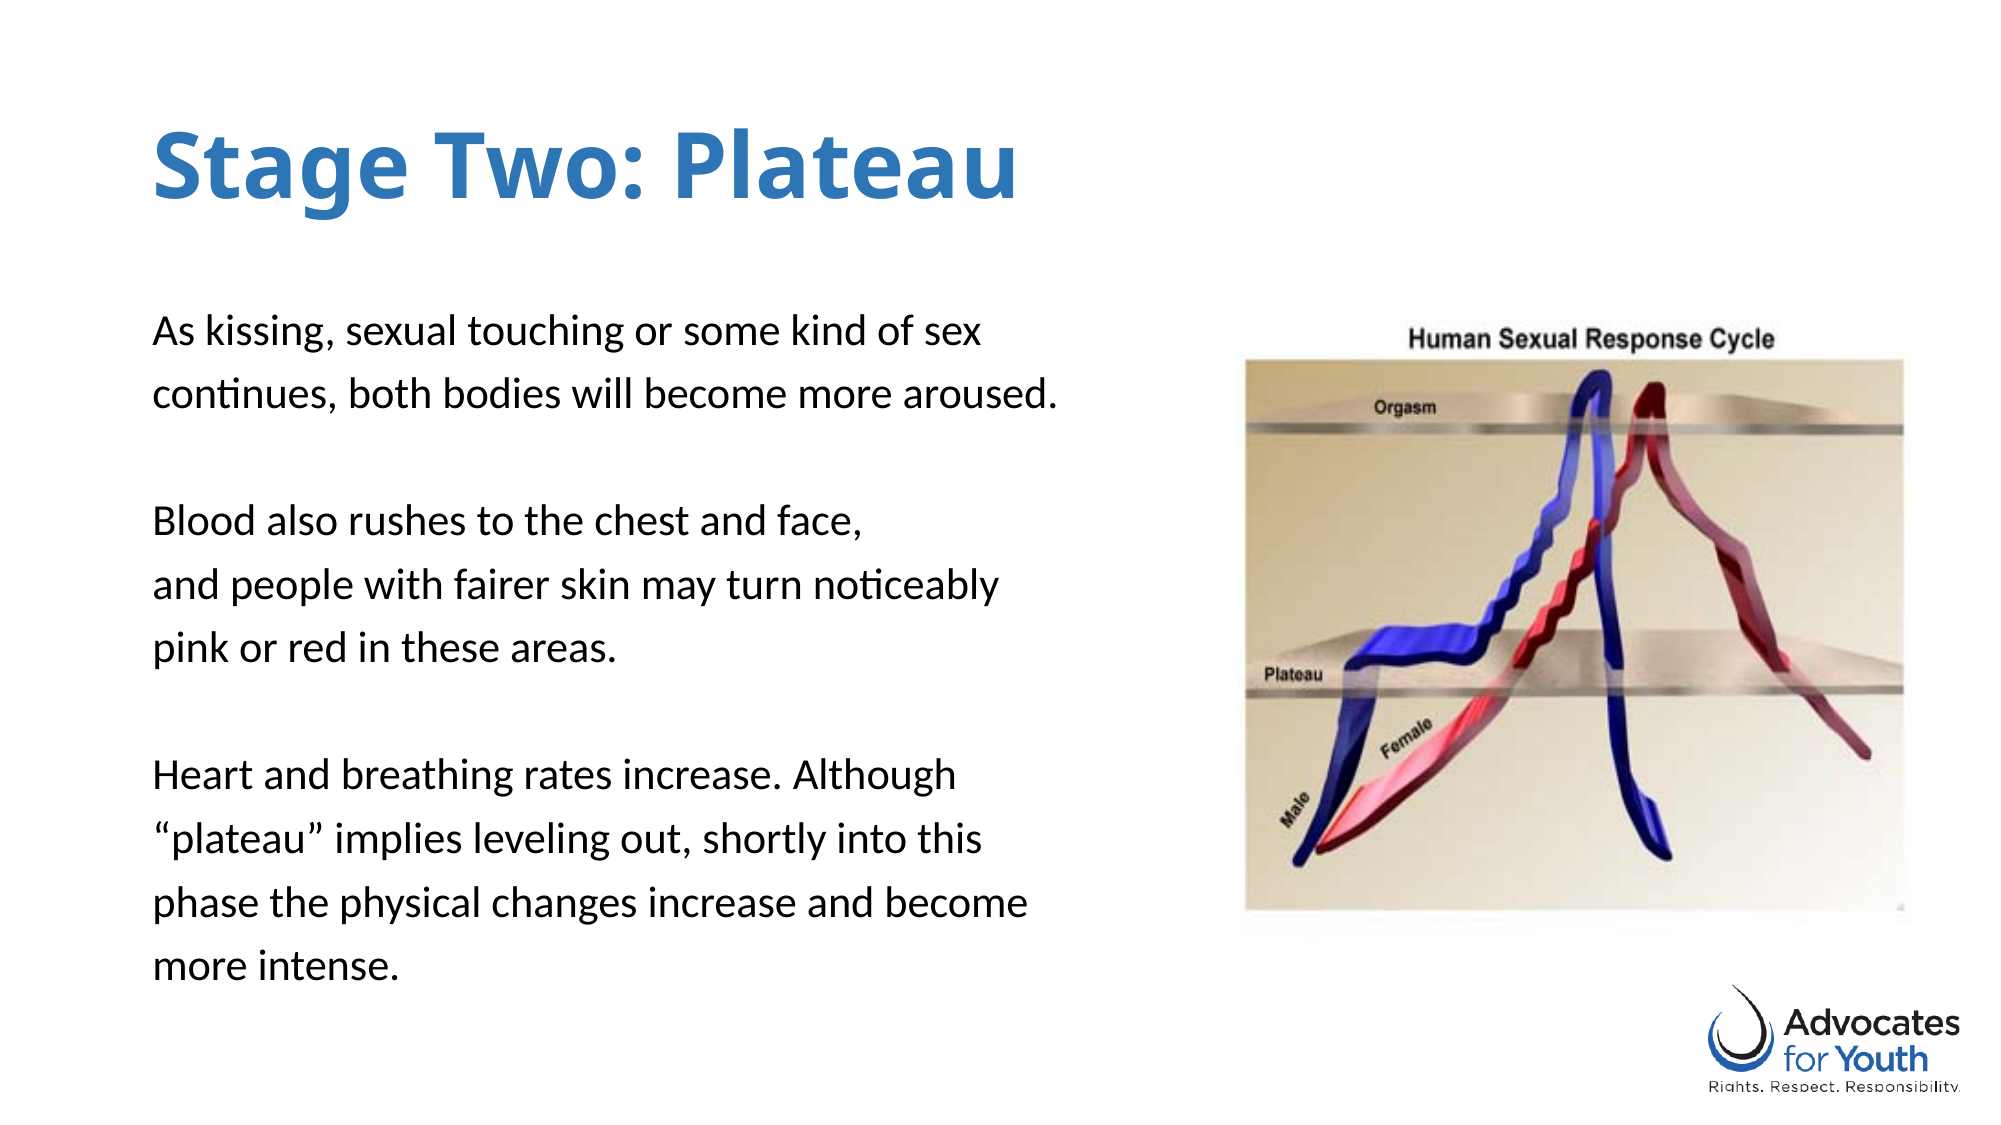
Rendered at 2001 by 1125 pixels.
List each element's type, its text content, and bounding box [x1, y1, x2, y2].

title Stage Two: Plateau [137, 59, 1863, 278]
picture [1209, 319, 1941, 953]
list As kissing, sexual touching or some kind of sex continues, both bodies will become more aroused. Blood also rushes to the chest and face, and people with fairer skin may turn noticeably pink or red in these areas. Heart and breathing rates increase. Although “plateau” implies leveling out, shortly into this phase the physical changes increase and become more intense. [137, 299, 1210, 1014]
picture [1708, 984, 1960, 1092]
